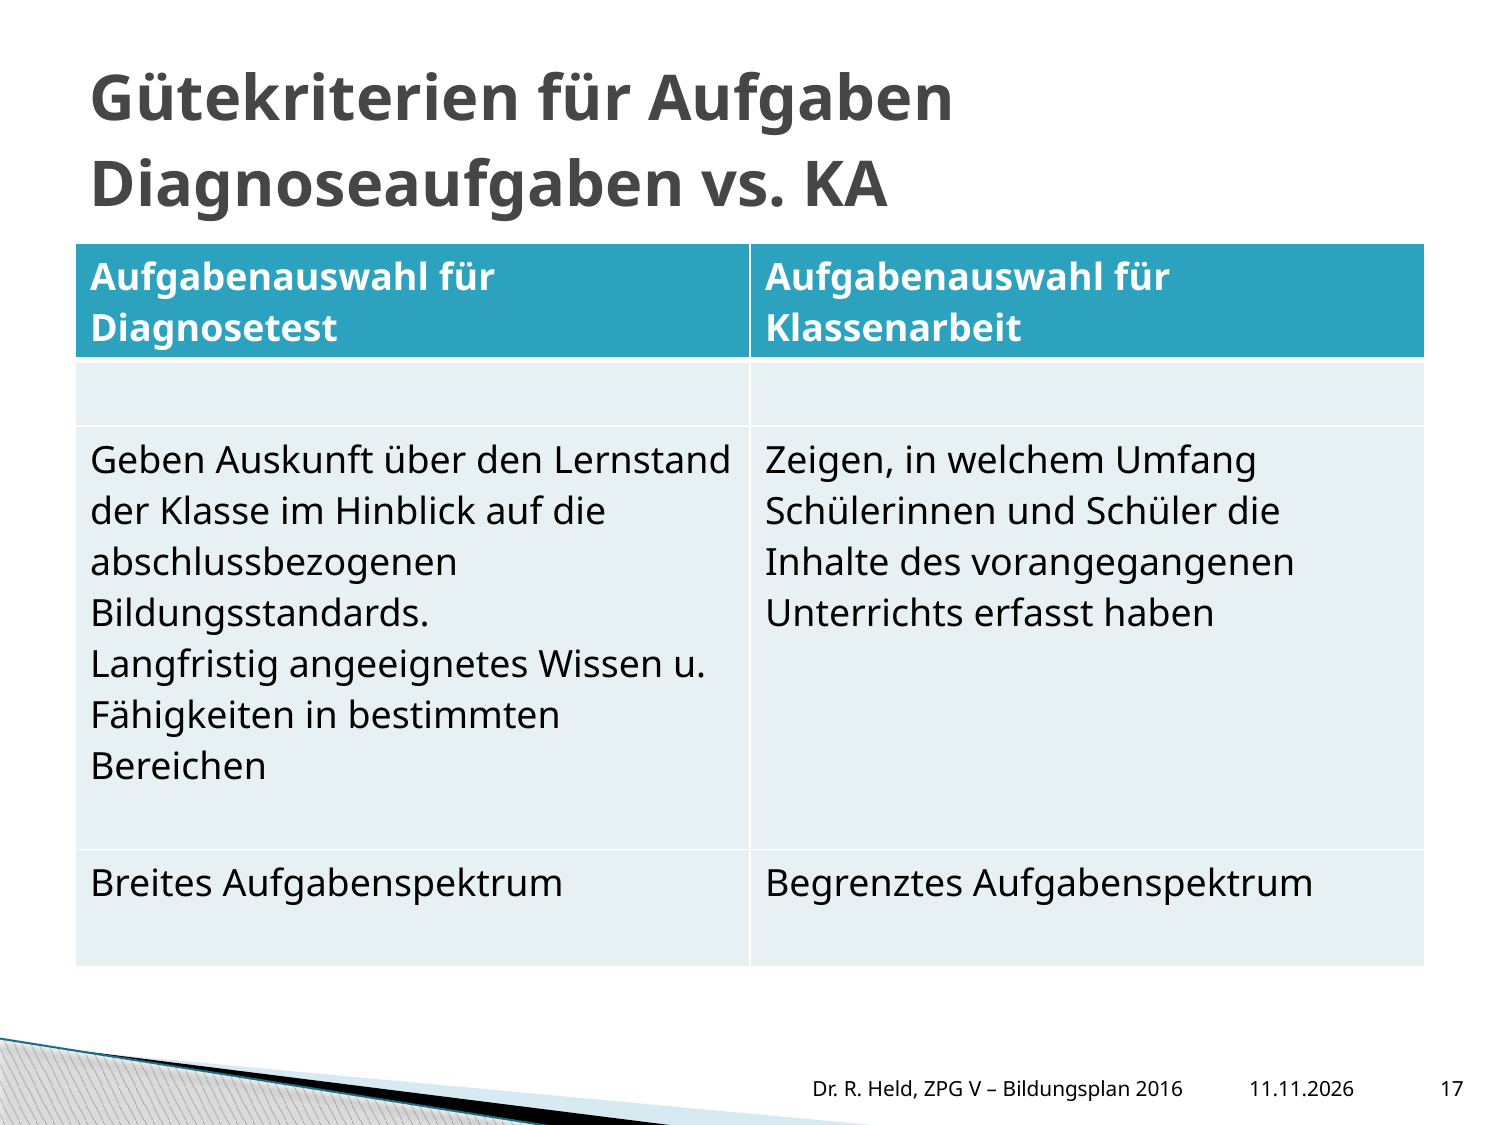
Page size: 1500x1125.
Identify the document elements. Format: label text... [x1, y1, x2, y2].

title Gütekriterien für Aufgaben Diagnoseaufgaben vs. KA [75, 45, 1425, 233]
table_cell [751, 363, 1424, 425]
table_cell Begrenztes Aufgabenspektrum [751, 850, 1424, 966]
table_cell Zeigen, in welchem Umfang Schülerinnen und Schüler die Inhalte des vorangegangenen Unterrichts erfasst haben [751, 427, 1424, 849]
footer Dr. R. Held, ZPG V – Bildungsplan 2016 [797, 1051, 1235, 1112]
slide_number 17 [1399, 1051, 1479, 1112]
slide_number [1235, 1051, 1399, 1112]
table_cell Breites Aufgabenspektrum [76, 850, 749, 966]
table_cell Geben Auskunft über den Lernstand der Klasse im Hinblick auf die abschlussbezogenen Bildungsstandards. Langfristig angeeignetes Wissen u. Fähigkeiten in bestimmten Bereichen [76, 427, 749, 849]
table_header Aufgabenauswahl für Diagnosetest [76, 244, 749, 357]
table_header Aufgabenauswahl für Klassenarbeit [751, 244, 1424, 357]
table_cell [76, 363, 749, 425]
